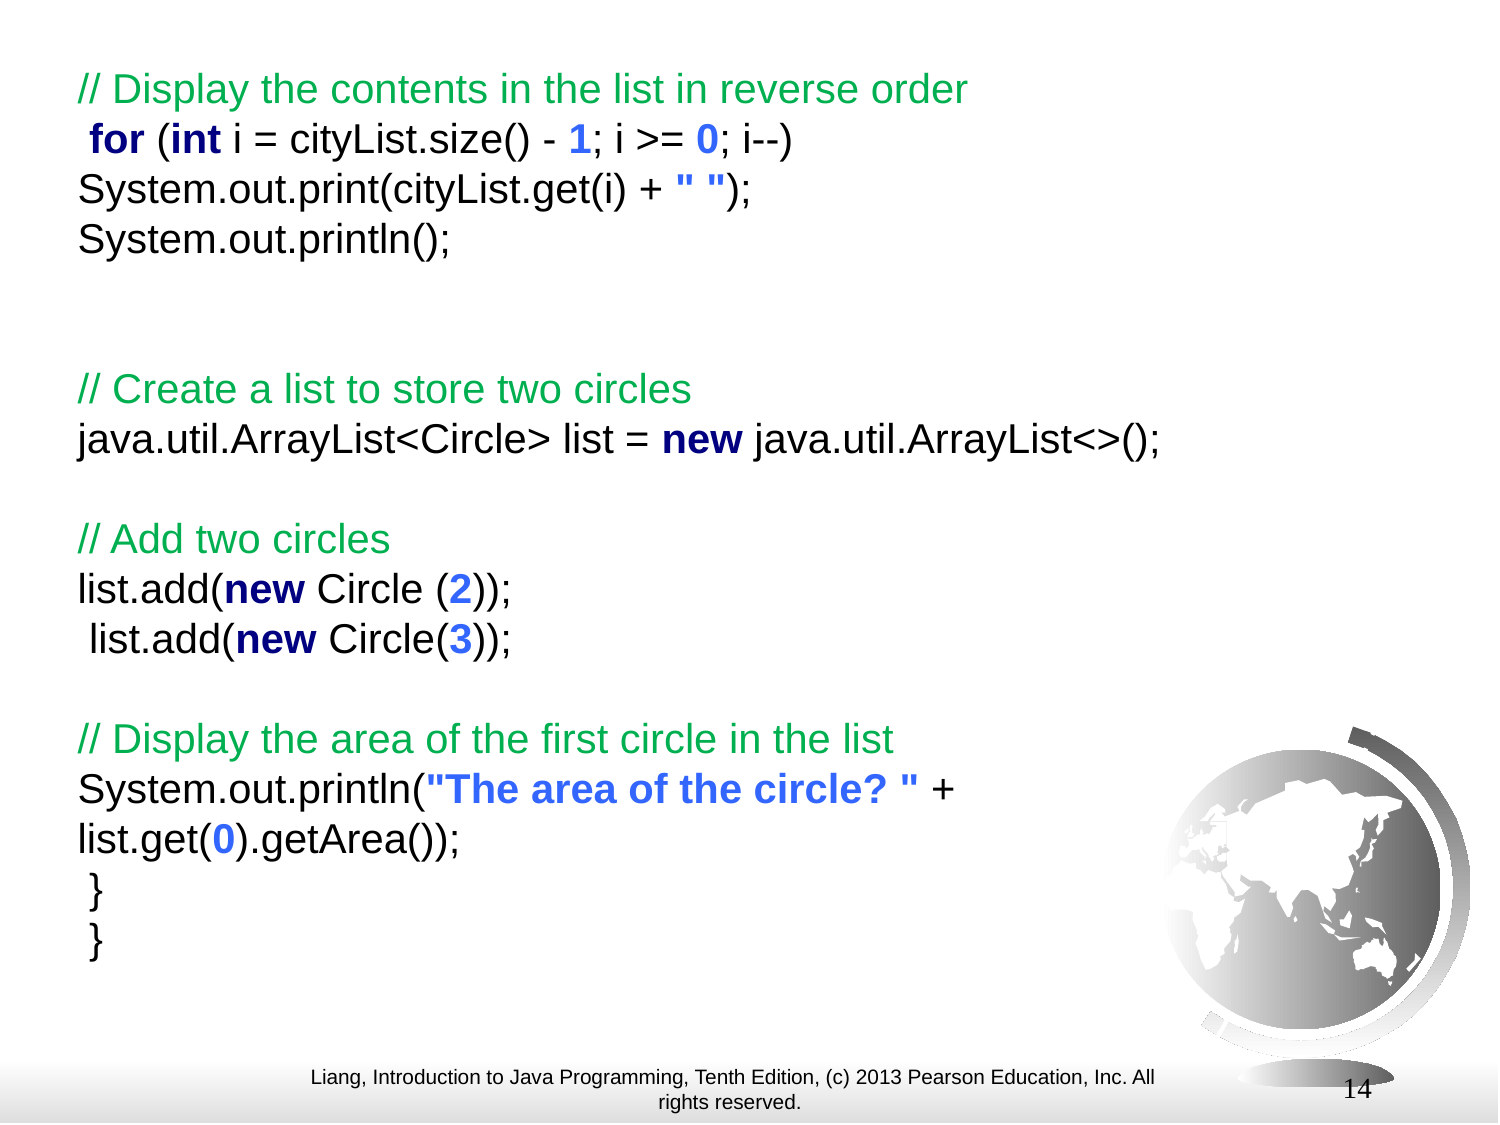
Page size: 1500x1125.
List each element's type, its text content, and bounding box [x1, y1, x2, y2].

text_box // Display the contents in the list in reverse order for (int i = cityList.size() - 1; i >= 0; i--) System.out.print(cityList.get(i) + " "); System.out.println(); // Create a list to store two circles java.util.ArrayList<Circle> list = new java.util.ArrayList<>(); // Add two circles list.add(new Circle (2)); list.add(new Circle(3)); // Display the area of the first circle in the list System.out.println("The area of the circle? " + list.get(0).getArea()); } } [62, 75, 1338, 949]
text_box 14 [1074, 1049, 1388, 1125]
